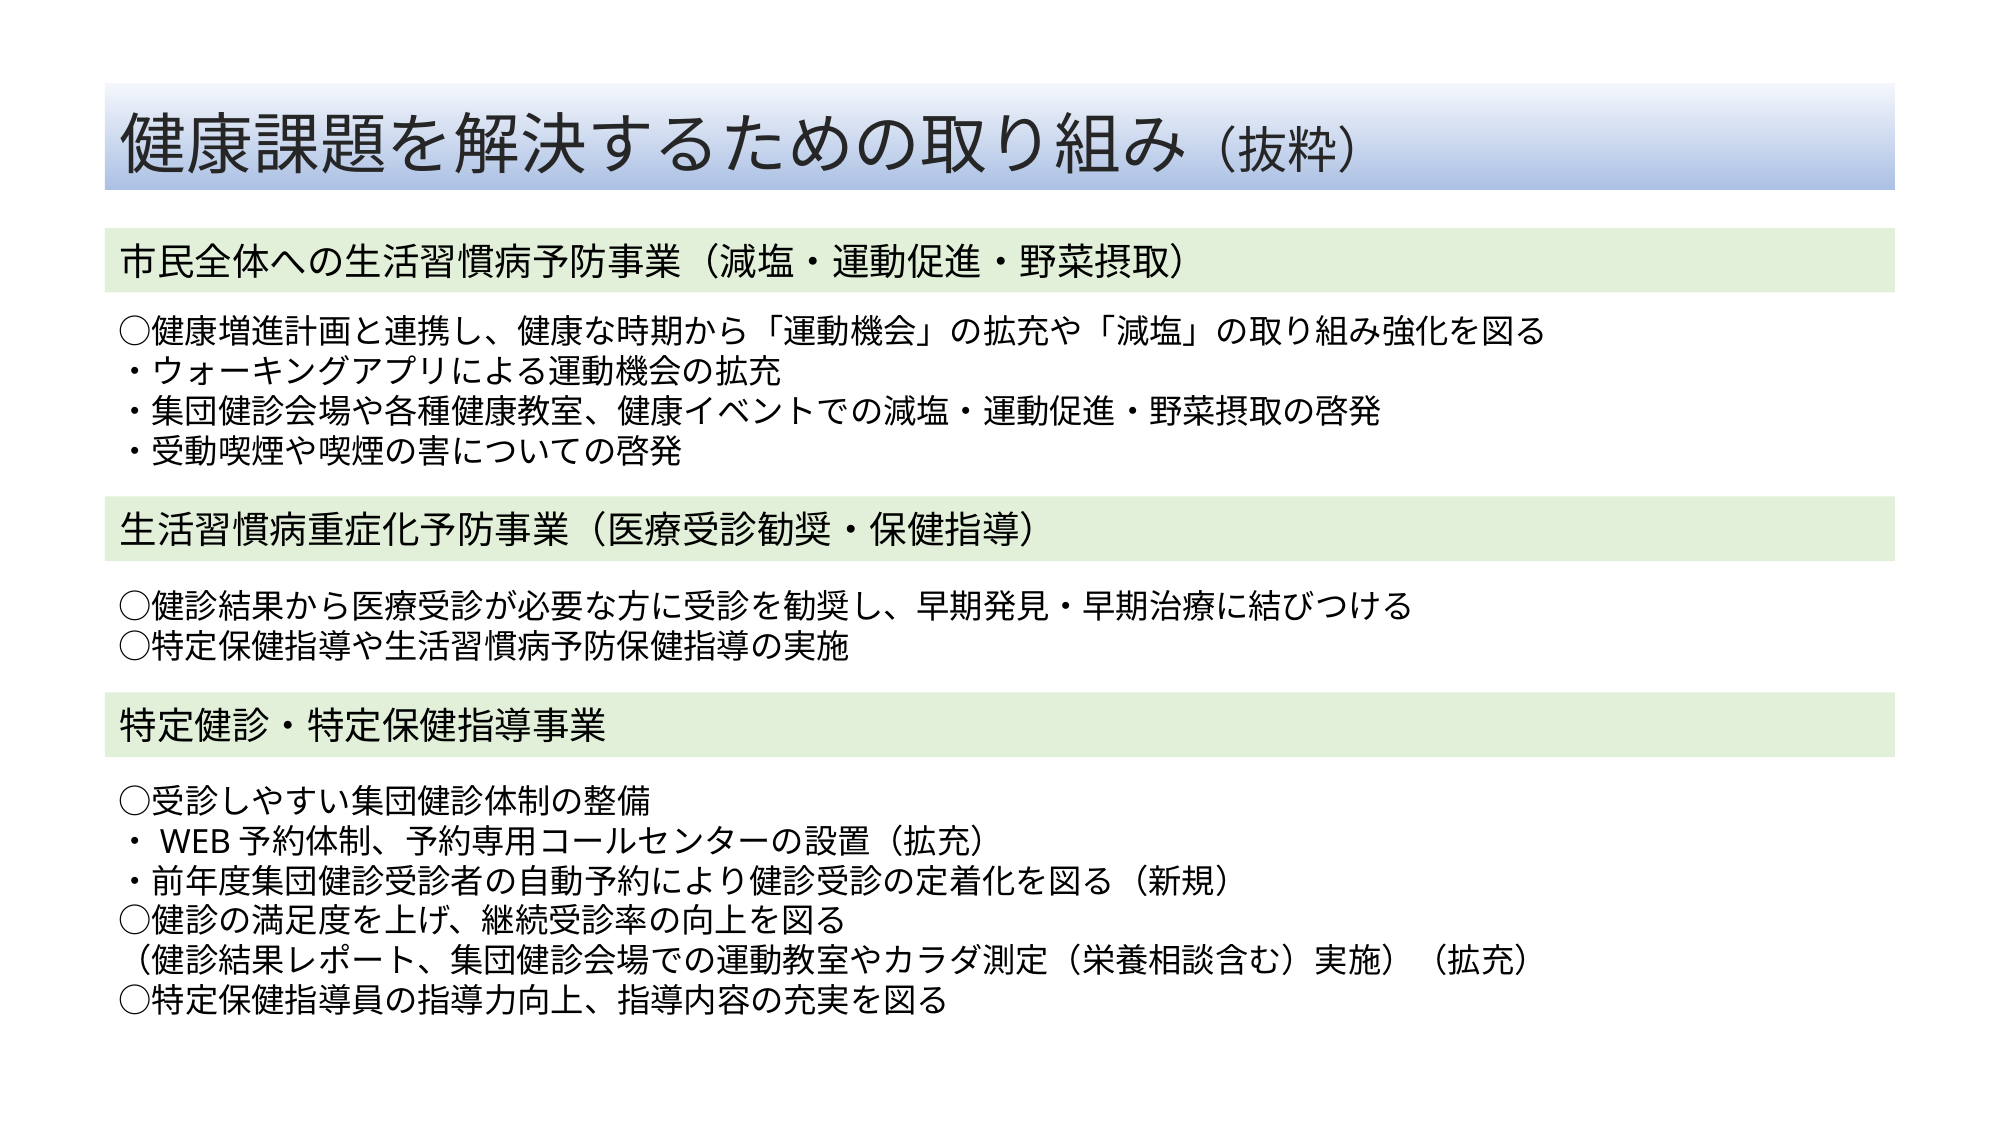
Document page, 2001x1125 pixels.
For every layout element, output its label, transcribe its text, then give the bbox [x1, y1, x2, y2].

text_box ○受診しやすい集団健診体制の整備 ・WEB予約体制、予約専用コールセンターの設置（拡充） ・前年度集団健診受診者の自動予約により健診受診の定着化を図る（新規） ○健診の満足度を上げ、継続受診率の向上を図る （健診結果レポート、集団健診会場での運動教室やカラダ測定（栄養相談含む）実施）（拡充） ○特定保健指導員の指導力向上、指導内容の充実を図る [70, 772, 1895, 1027]
text_box ○健康増進計画と連携し、健康な時期から「運動機会」の拡充や「減塩」の取り組み強化を図る ・ウォーキングアプリによる運動機会の拡充 ・集団健診会場や各種健康教室、健康イベントでの減塩・運動促進・野菜摂取の啓発 ・受動喫煙や喫煙の害についての啓発 [70, 303, 1603, 478]
text_box ○健診結果から医療受診が必要な方に受診を勧奨し、早期発見・早期治療に結びつける ○特定保健指導や生活習慣病予防保健指導の実施 [70, 577, 1603, 673]
text_box 市民全体への生活習慣病予防事業（減塩・運動促進・野菜摂取） [104, 227, 1896, 294]
text_box 特定健診・特定保健指導事業 [104, 691, 1896, 758]
text_box 健康課題を解決するための取り組み（抜粋） [104, 83, 1895, 190]
text_box 生活習慣病重症化予防事業（医療受診勧奨・保健指導） [104, 495, 1896, 562]
